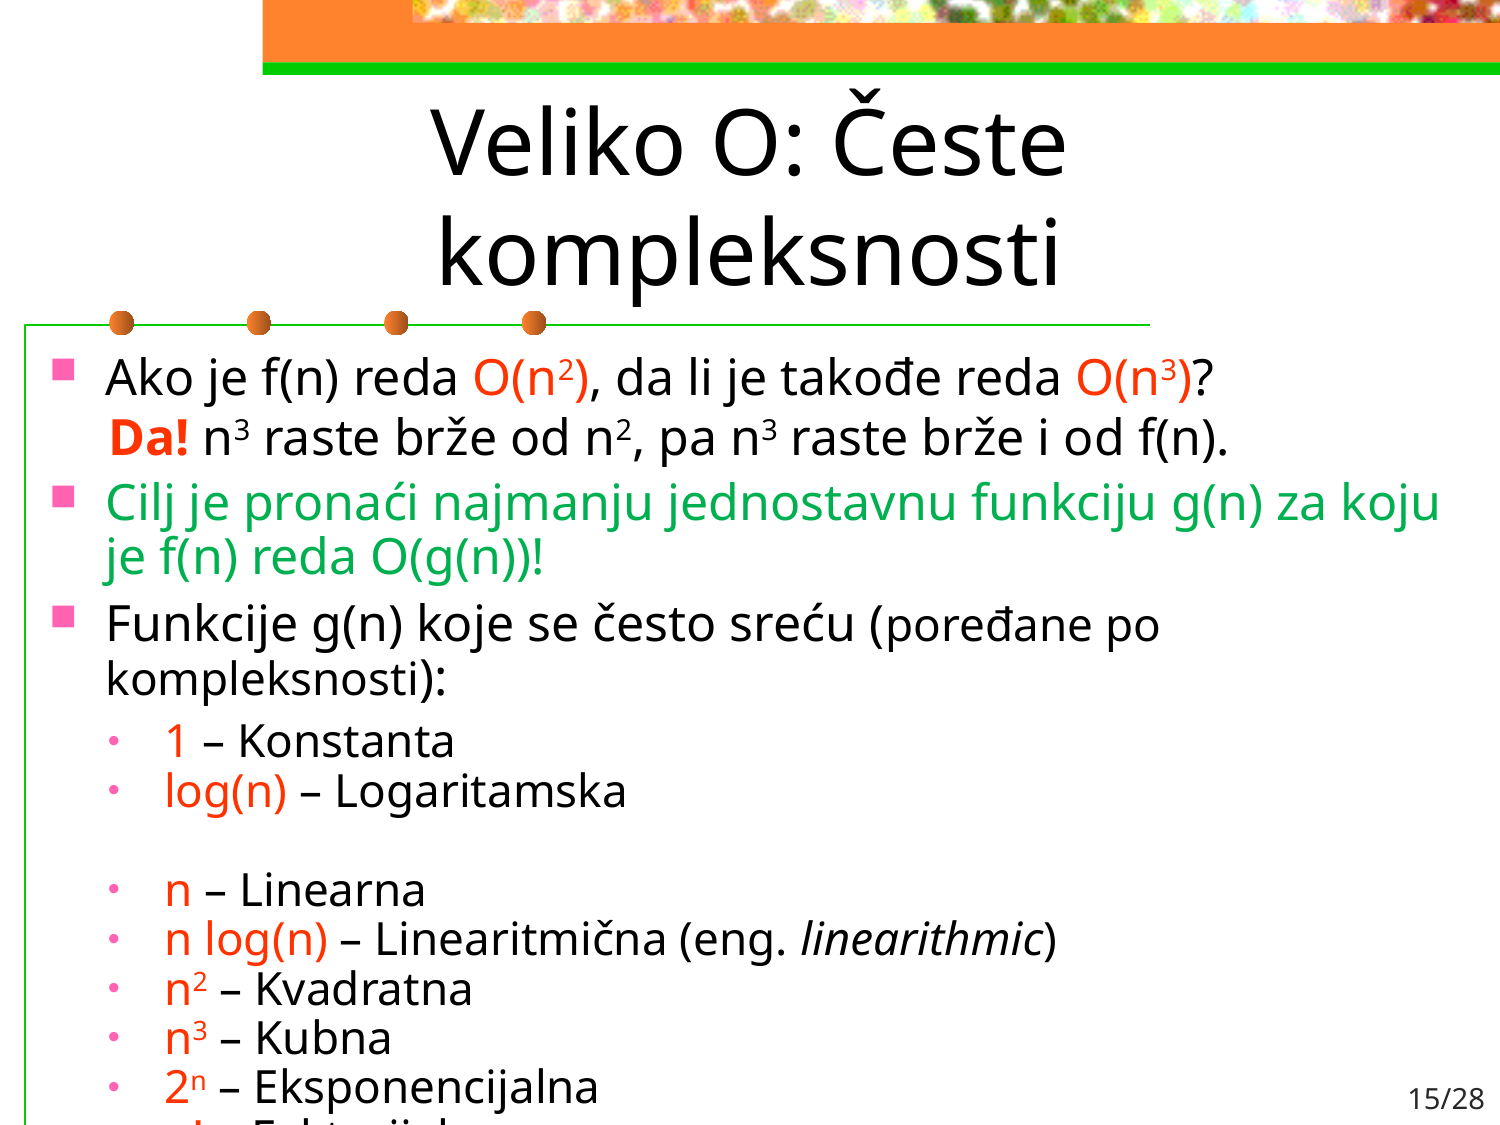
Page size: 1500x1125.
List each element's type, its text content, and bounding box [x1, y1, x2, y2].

text_box 15/28 [1374, 1072, 1500, 1123]
title Veliko O: Česte kompleksnosti [99, 99, 1400, 288]
picture [412, 0, 1500, 23]
